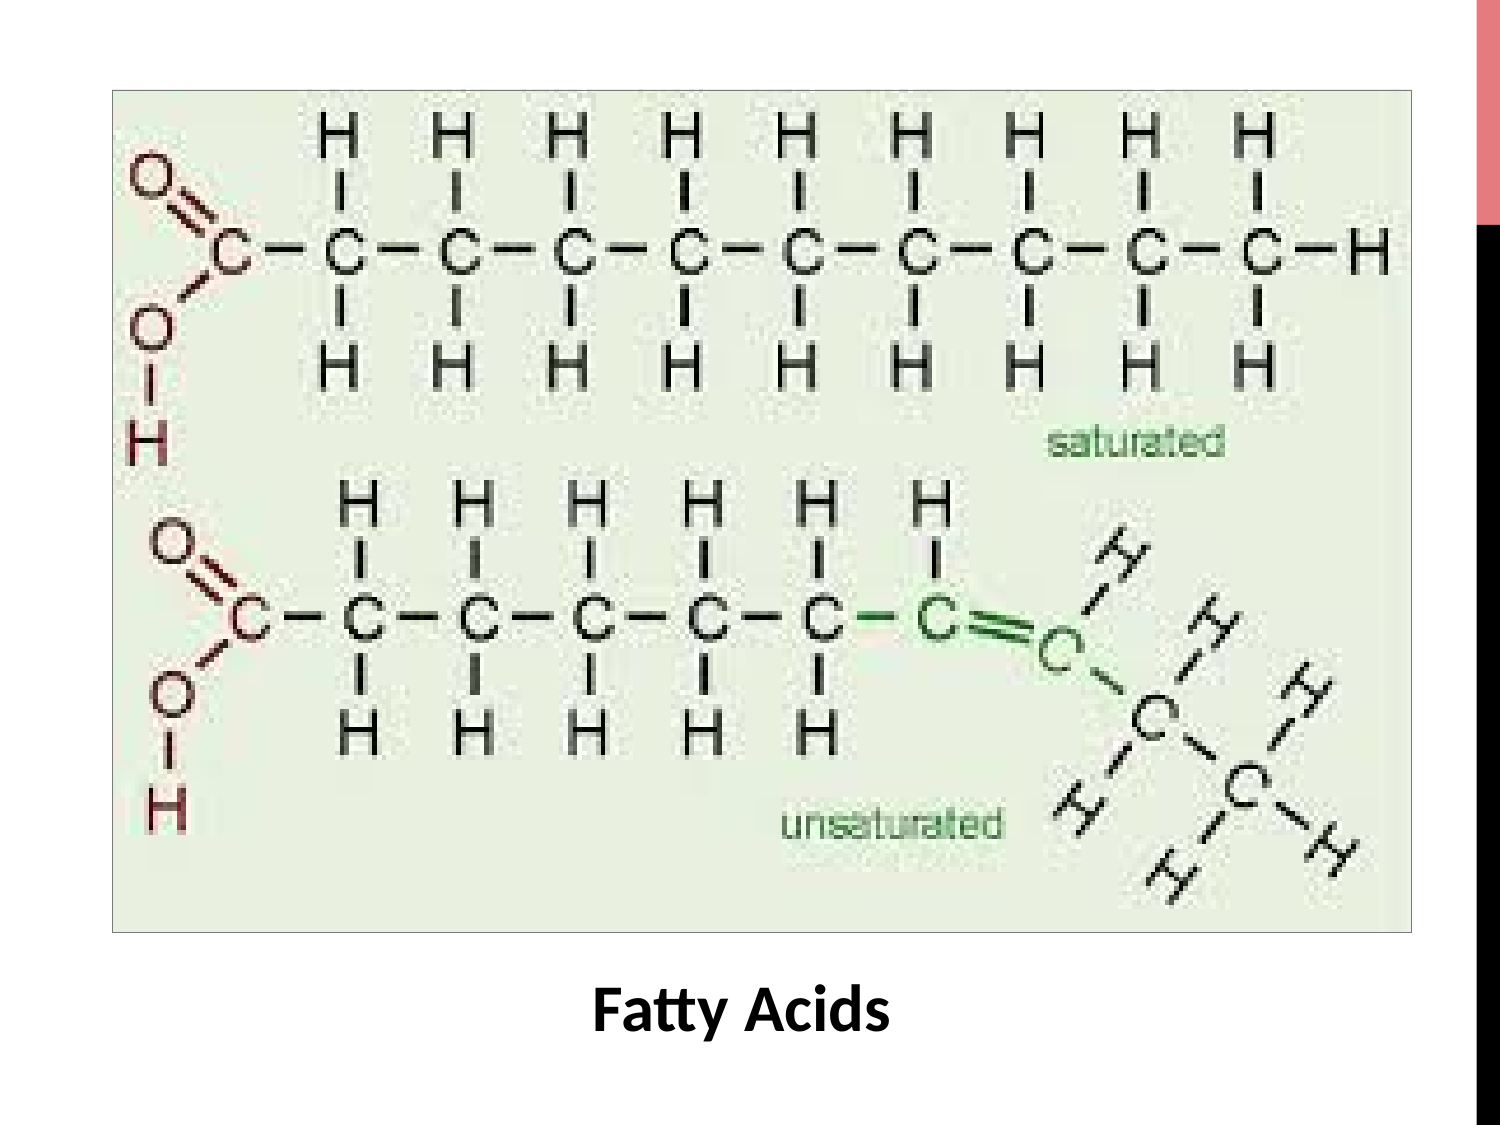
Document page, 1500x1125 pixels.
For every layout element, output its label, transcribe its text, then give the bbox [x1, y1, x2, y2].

picture [111, 89, 1412, 934]
text_box Fatty Acids [560, 956, 907, 1052]
